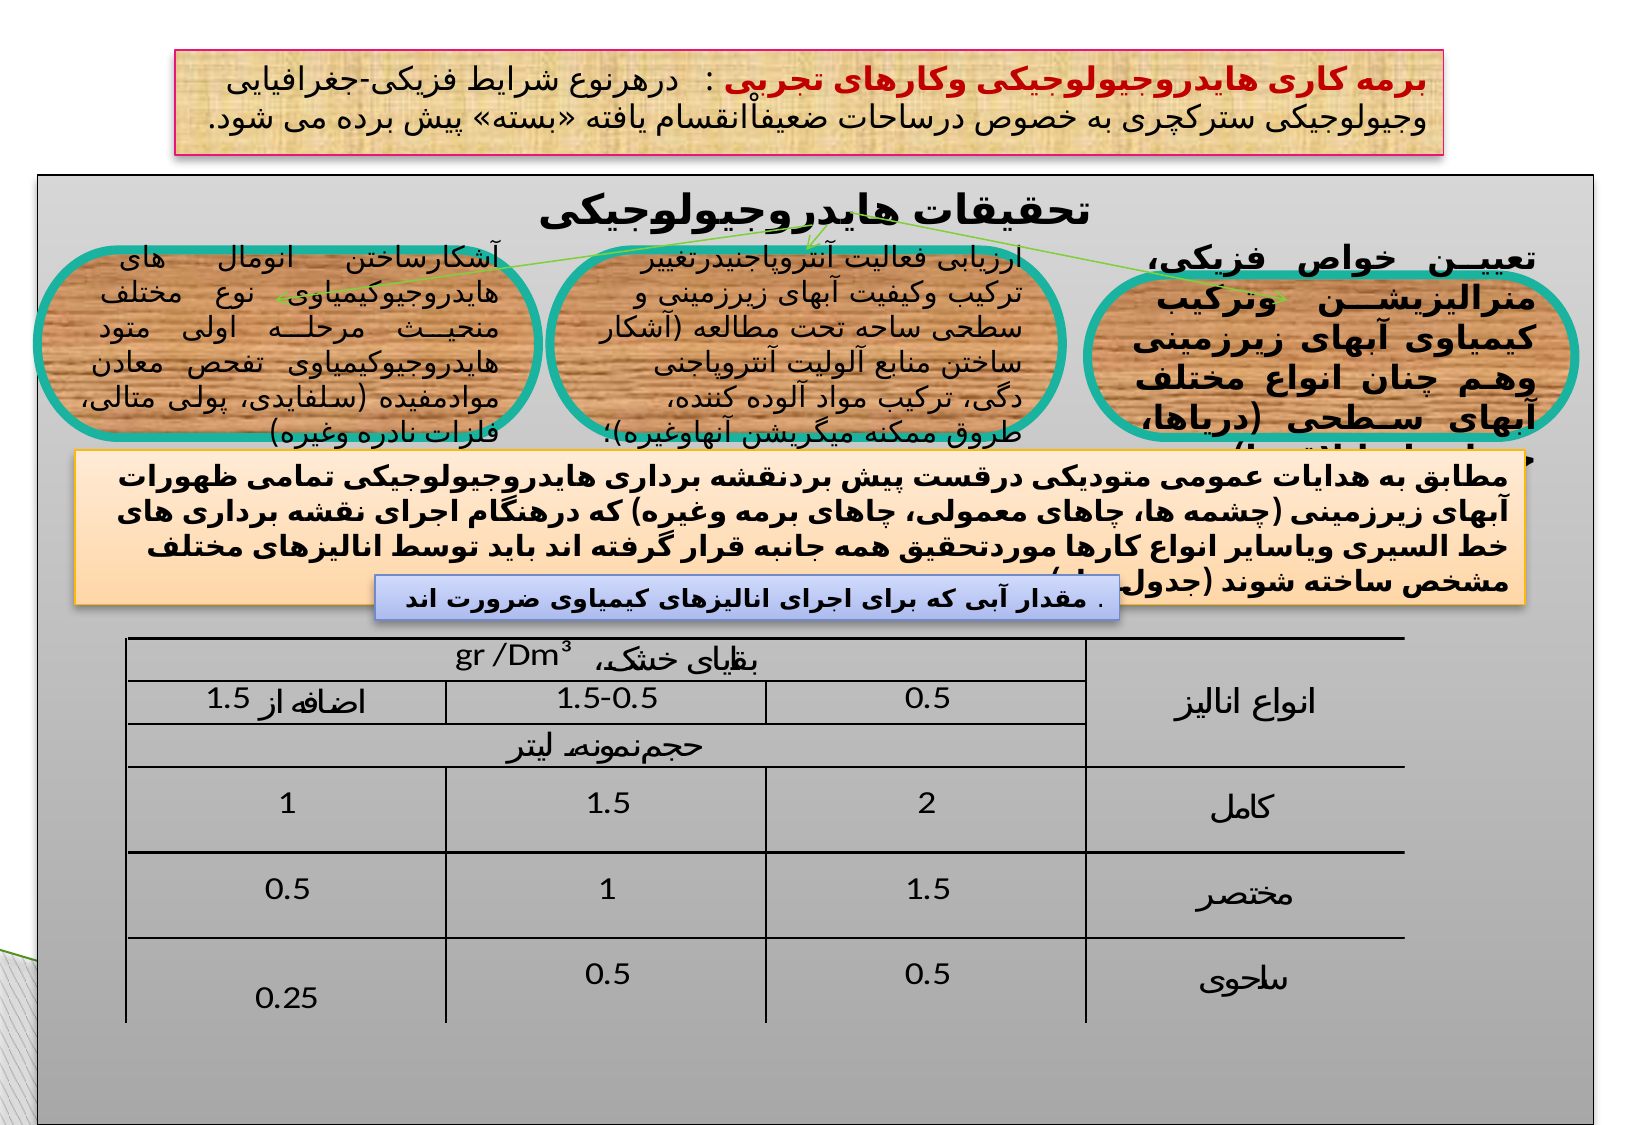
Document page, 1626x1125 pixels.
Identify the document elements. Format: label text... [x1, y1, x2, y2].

text_box مطابق به هدایات عمومی متودیکی درقست پیش بردنقشه برداری هایدروجیولوجیکی تمامی ظهورات آبهای زیرزمینی (چشمه ها، چاهای معمولی، چاهای برمه وغیره) که درهنگام اجرای نقشه برداری های خط السیری ویاسایر انواع کارها موردتحقیق همه جانبه قرار گرفته اند باید توسط انالیزهای مختلف مشخص ساخته شوند (جدول ذیل). [74, 449, 1526, 605]
text_box تحقیقات هایدروجیولوجیکی [37, 174, 1594, 1125]
text_box برمه کاری هایدروجیولوجیکی وکارهای تجربی : درهرنوع شرایط فزیکی-جغرافیایی وجیولوجیکی سترکچری به خصوص درساحات ضعیفاْانقسام یافته «بسته» پیش برده می شود. [174, 49, 1444, 156]
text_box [124, 637, 1408, 1026]
text_box ارزیابی فعالیت آنتروپاجنیدرتغییر ترکیب وکیفیت آبهای زیرزمینی و سطحی ساحه تحت مطالعه (آشکار ساختن منابع آلولیت آنتروپاجنی دگی، ترکیب مواد آلوده کننده، طروق ممکنه میگریشن آنهاوغیره)؛ [545, 245, 1067, 442]
text_box تعیین خواص فزیکی، منرالیزیشن وترکیب کیمیاوی آبهای زیرزمینی وهم چنان انواع مختلف آبهای سطحی (دریاها، جهیل ها، باتلاق ها) [1082, 270, 1580, 442]
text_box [274, 224, 813, 301]
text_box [849, 212, 1288, 301]
text_box . مقدار آبی که برای اجرای انالیزهای کیمیاوی ضرورت اند [374, 574, 1120, 621]
text_box آشکارساختن انومال های هایدروجیوکیمیاوی نوع مختلف منحیث مرحله اولی متود هایدروجیوکیمیاوی تفحص معادن موادمفیده (سلفایدی، پولی متالی، فلزات نادره وغیره) [32, 245, 543, 442]
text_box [806, 224, 828, 251]
